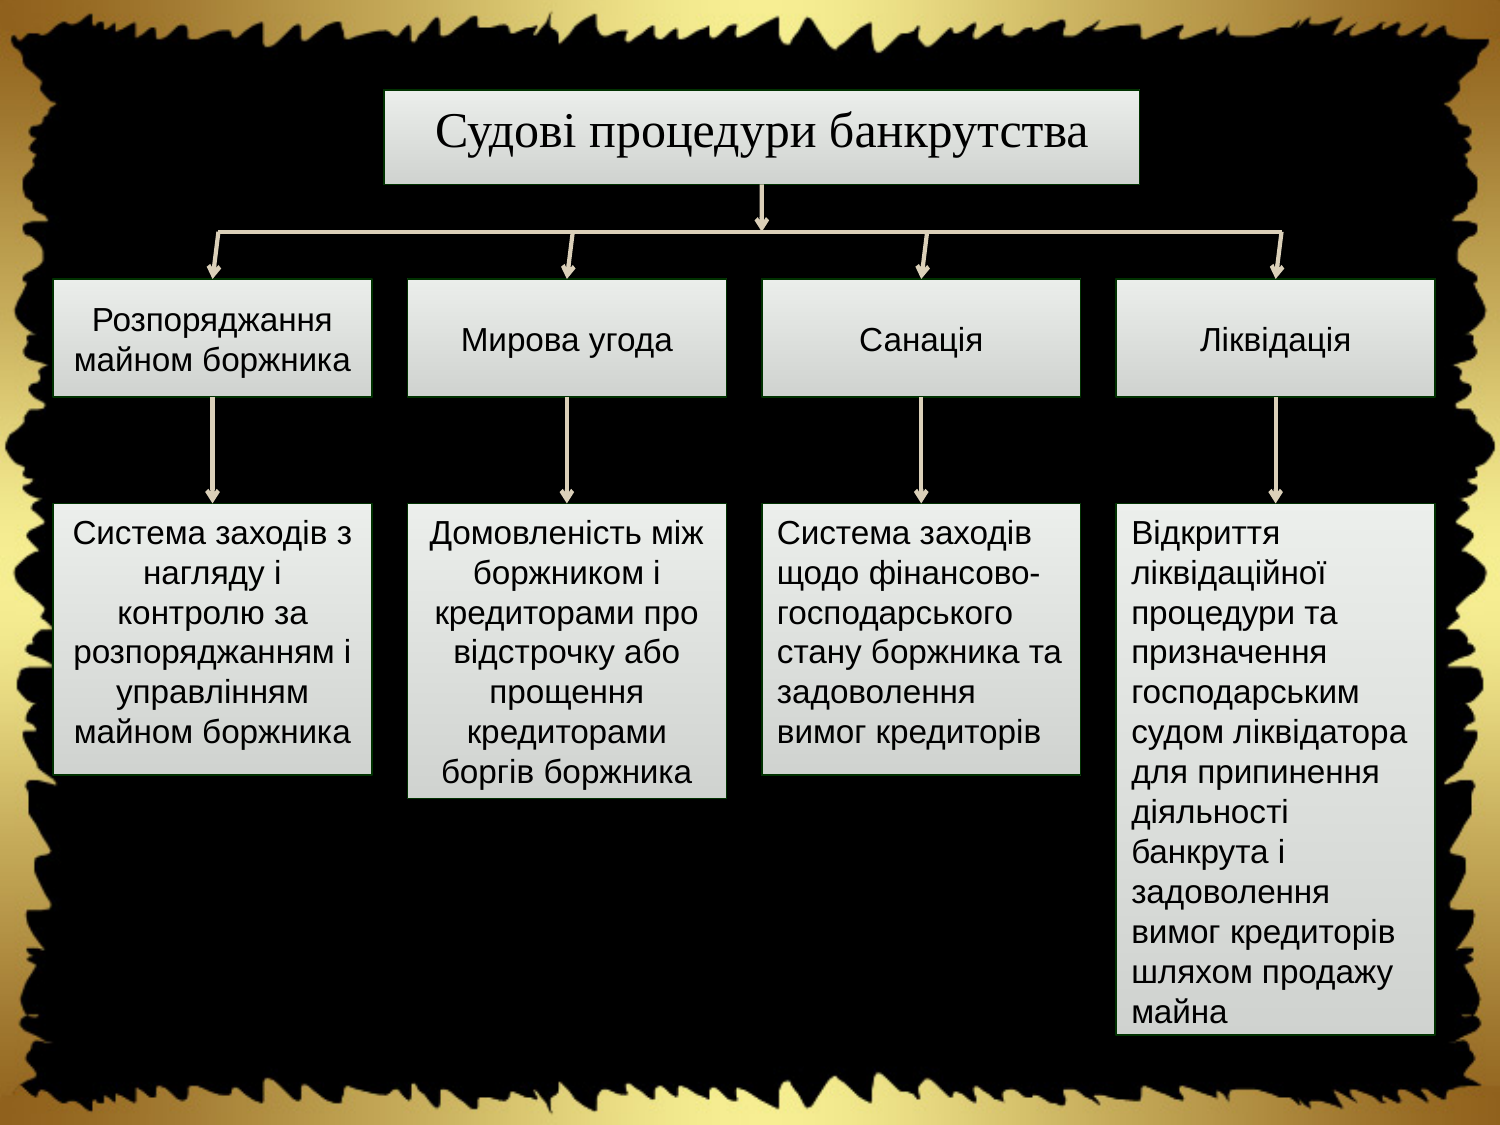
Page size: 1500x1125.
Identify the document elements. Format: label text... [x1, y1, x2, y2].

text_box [212, 231, 219, 280]
text_box Домовленість між боржником і кредиторами про відстрочку або прощення кредиторами боргів боржника [407, 503, 727, 799]
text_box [566, 231, 573, 280]
text_box Судові процедури банкрутства [383, 89, 1140, 185]
text_box Мирова угода [407, 278, 727, 398]
text_box Відкриття ліквідаційної процедури та призначення господарським судом ліквідатора для припинення діяльності банкрута і задоволення вимог кредиторів шляхом продажу майна [1115, 503, 1436, 1036]
text_box Система заходів з нагляду і контролю за розпоряджанням і управлінням майном боржника [52, 503, 373, 776]
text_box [920, 231, 928, 280]
text_box Санація [761, 278, 1081, 398]
text_box Ліквідація [1115, 278, 1436, 398]
text_box Система заходів щодо фінансово-господарського стану боржника та задоволення вимог кредиторів [761, 503, 1081, 776]
text_box Розпоряджання майном боржника [52, 278, 373, 398]
picture [0, 0, 1500, 1125]
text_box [1275, 231, 1282, 280]
